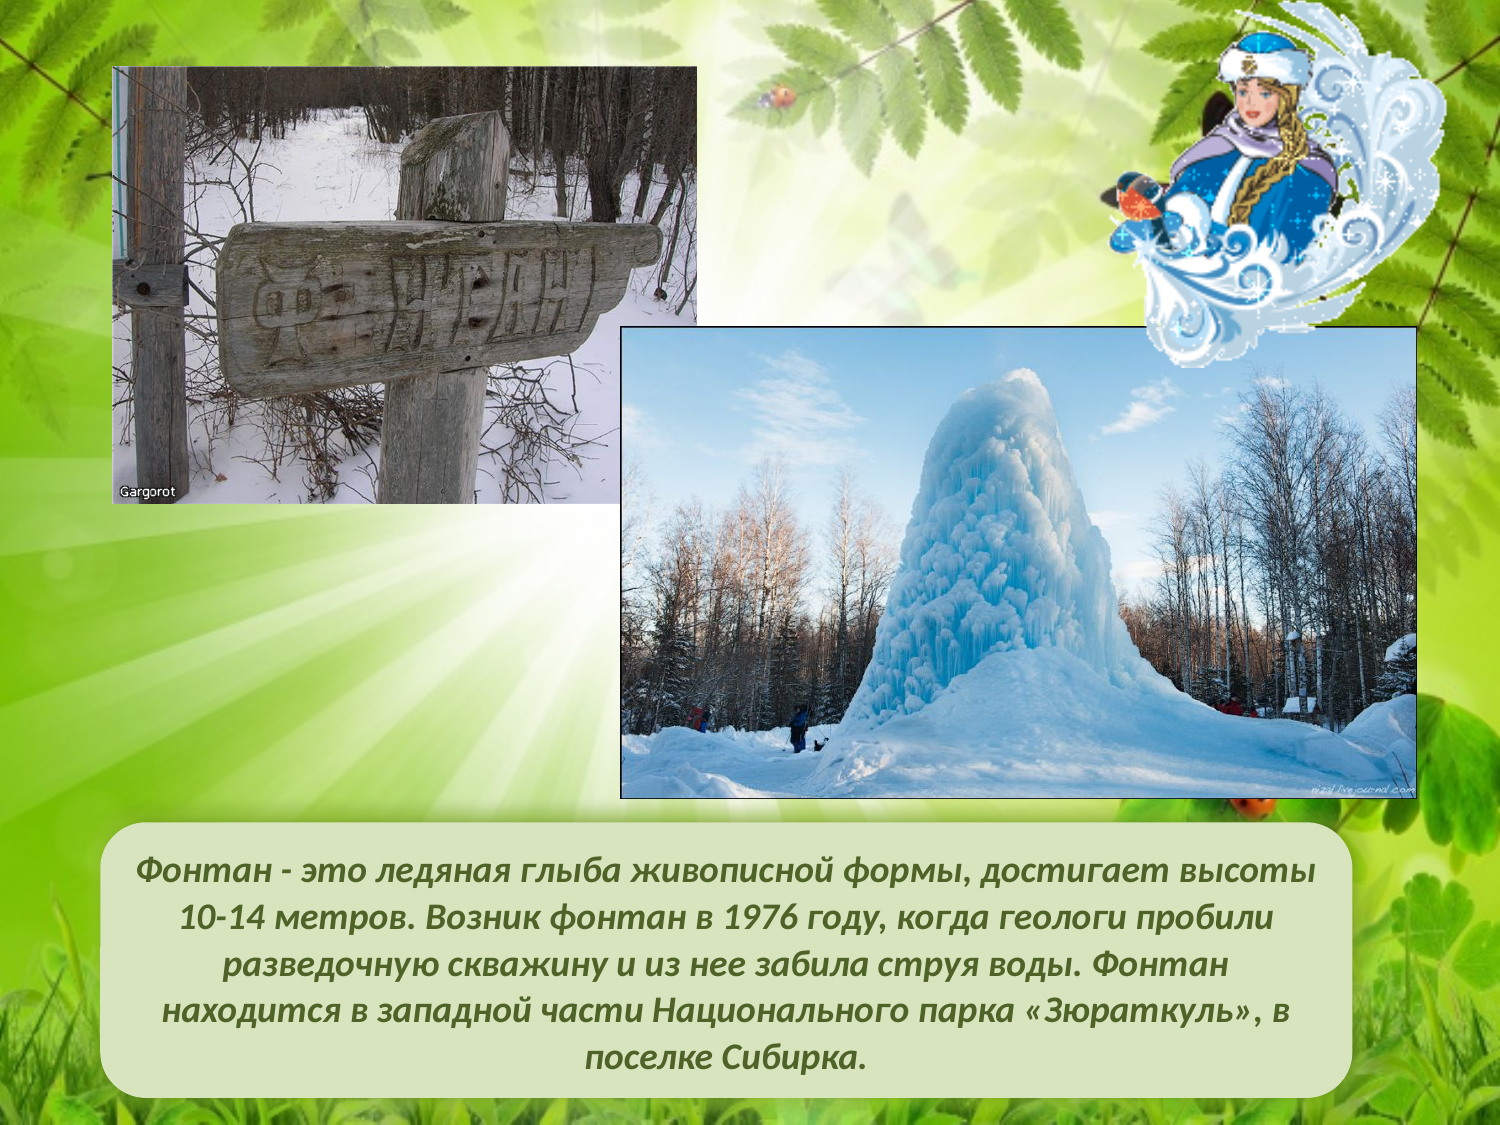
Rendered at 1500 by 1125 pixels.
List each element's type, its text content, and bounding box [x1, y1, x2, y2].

picture [0, 0, 1500, 1125]
text_box Фонтан - это ледяная глыба живописной формы, достигает высоты 10-14 метров. Возник фонтан в 1976 году, когда геологи пробили разведочную скважину и из нее забила струя воды. Фонтан находится в западной части Национального парка «Зюраткуль», в поселке Сибирка. [100, 822, 1353, 1098]
